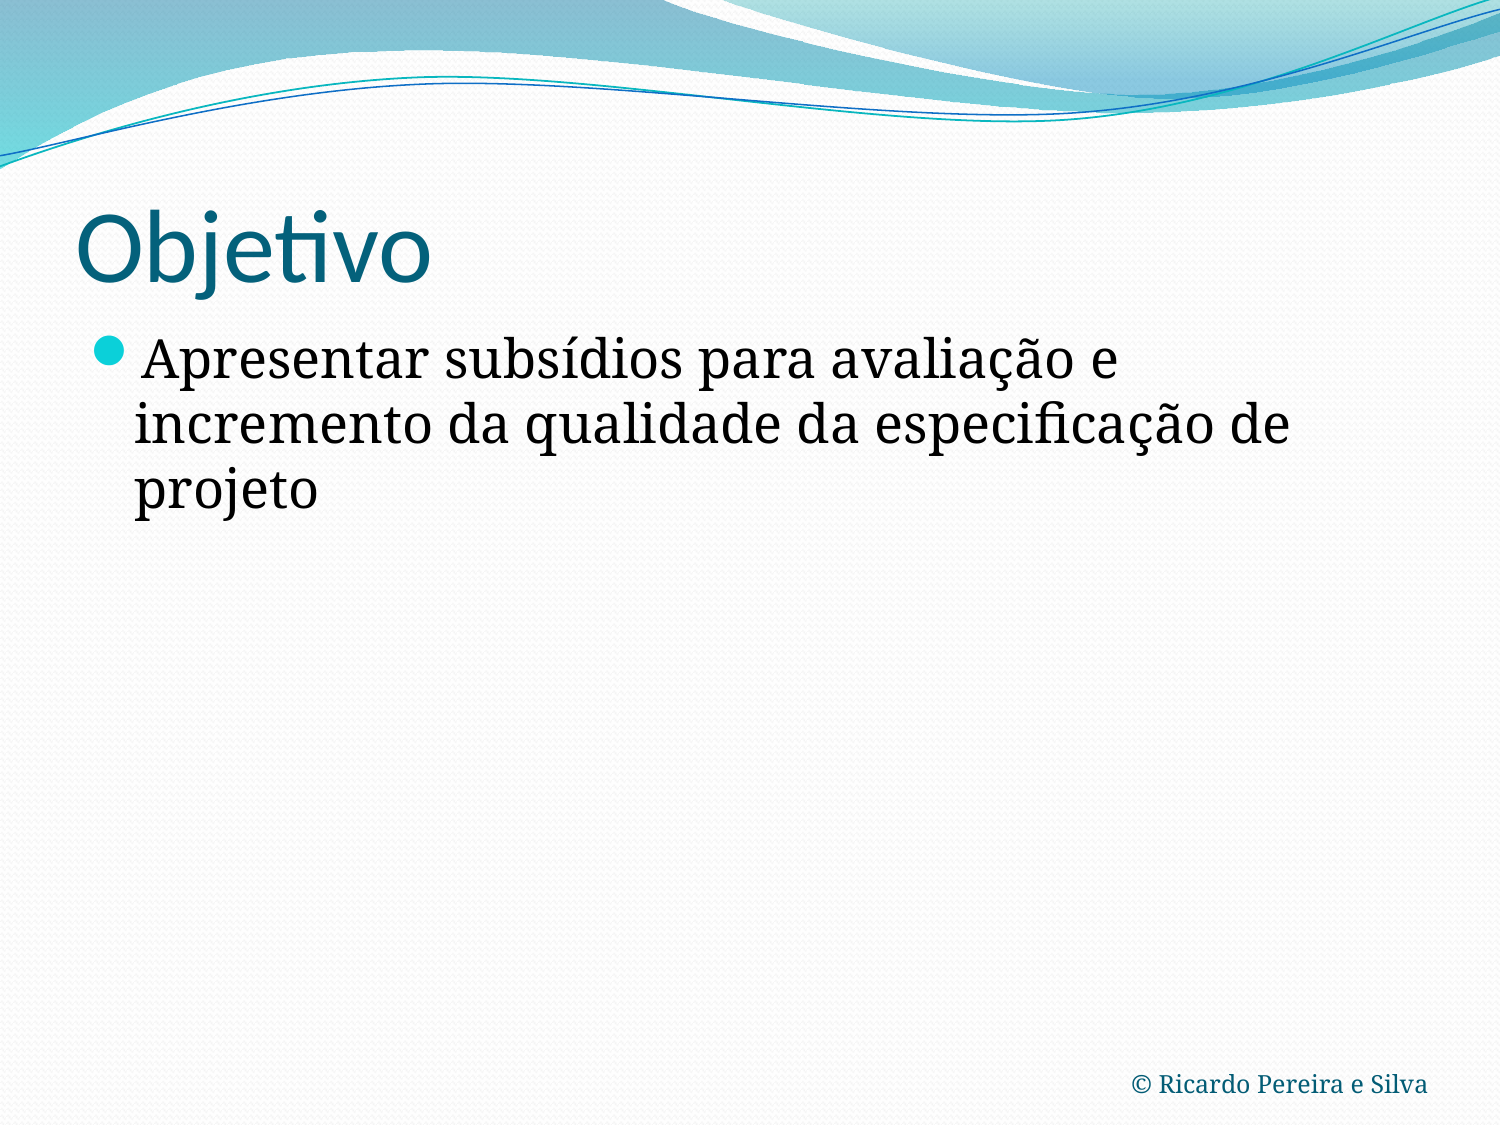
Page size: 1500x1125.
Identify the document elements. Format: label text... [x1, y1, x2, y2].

footer © Ricardo Pereira e Silva [1101, 1042, 1429, 1103]
title Objetivo [75, 115, 1425, 303]
list Apresentar subsídios para avaliação e incremento da qualidade da especificação de projeto [75, 317, 1425, 1038]
